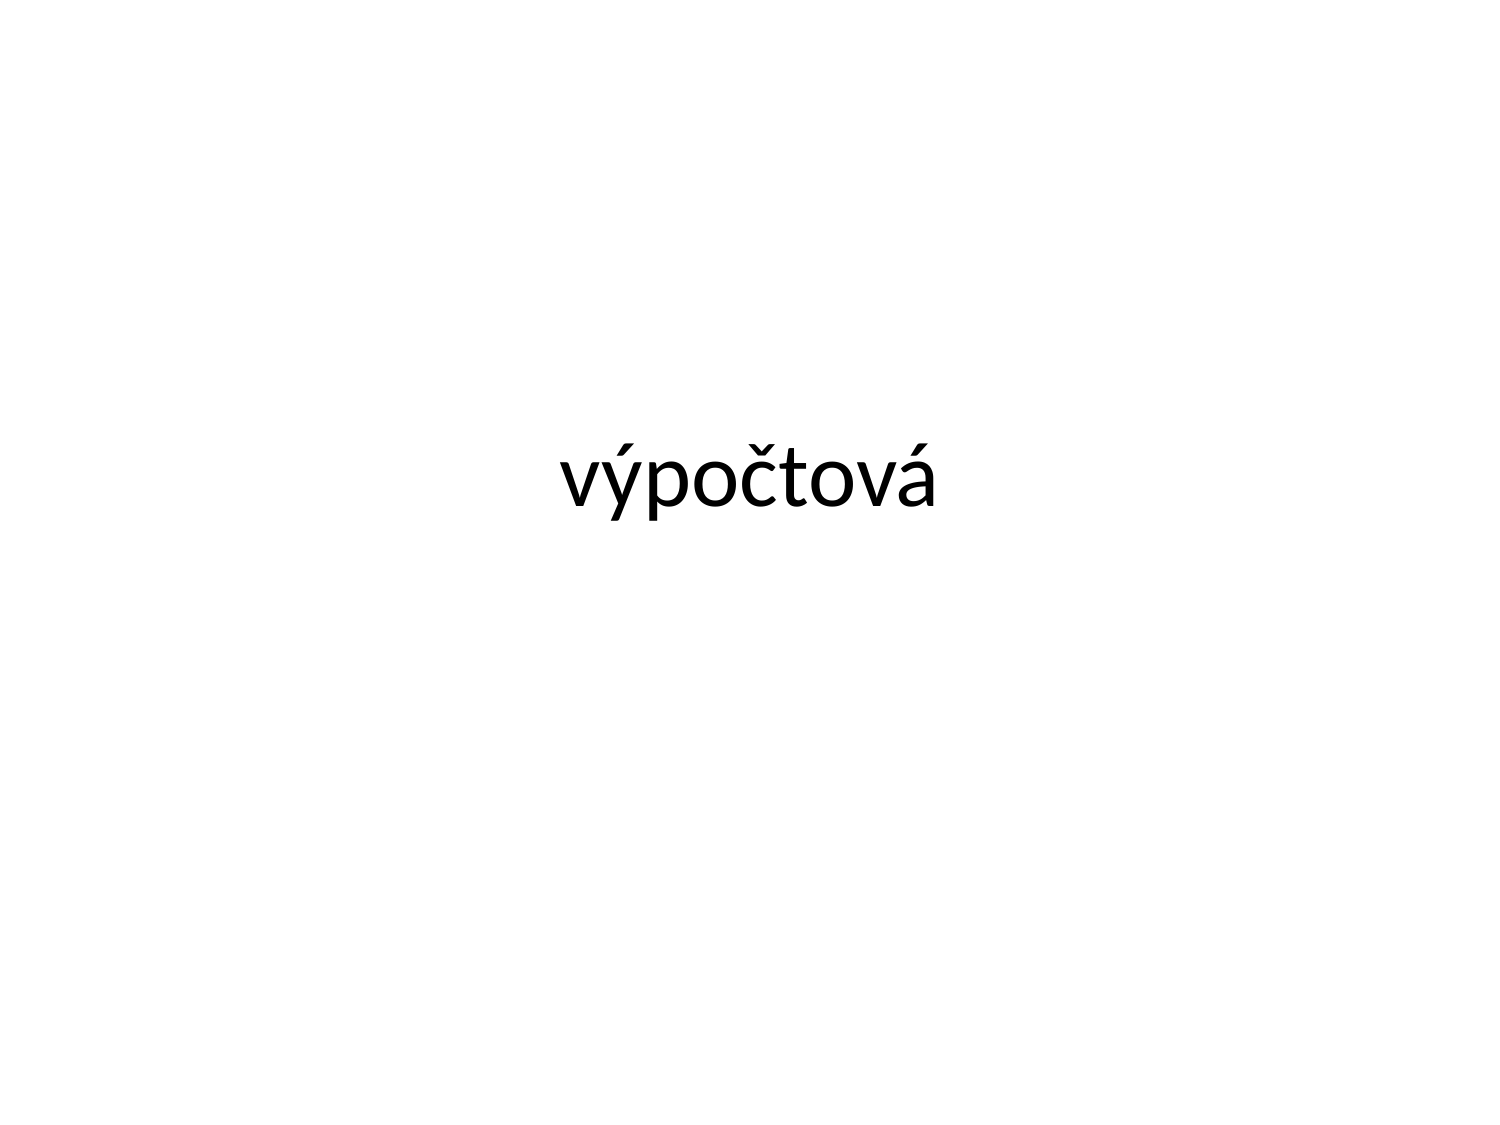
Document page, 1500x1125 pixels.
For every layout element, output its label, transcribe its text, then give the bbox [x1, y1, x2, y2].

title výpočtová [112, 349, 1388, 591]
